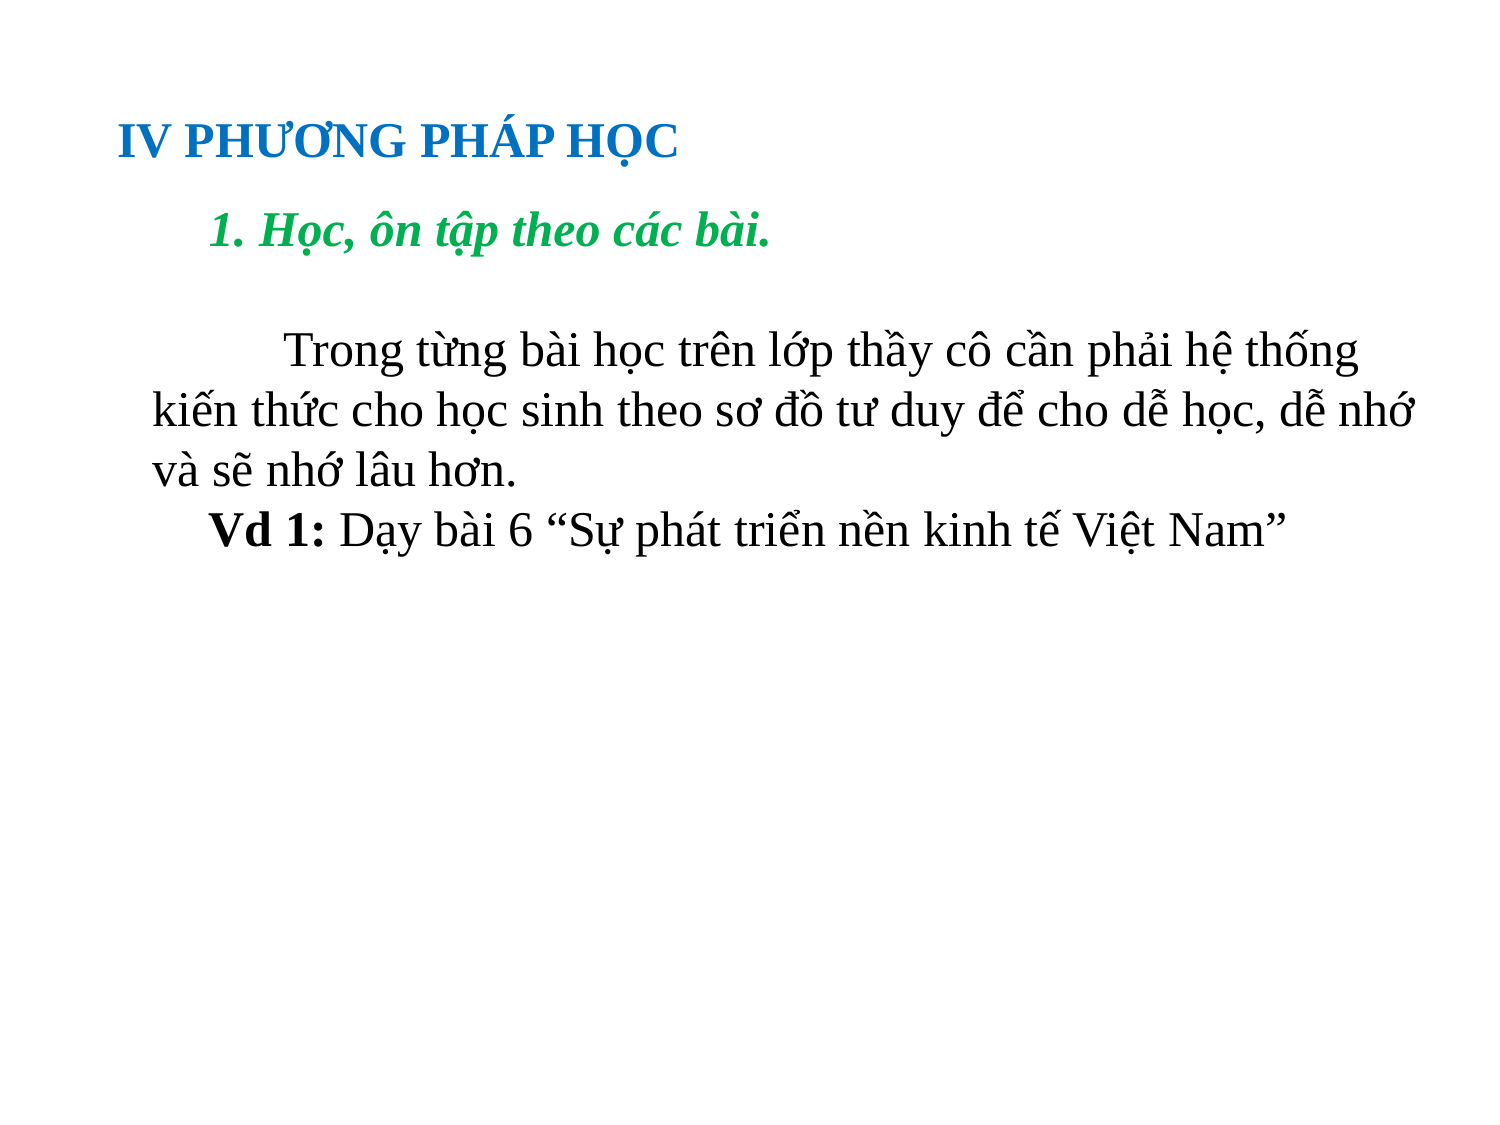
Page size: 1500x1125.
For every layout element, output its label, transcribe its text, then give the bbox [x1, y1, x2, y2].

text_box 1. Học, ôn tập theo các bài. Trong từng bài học trên lớp thầy cô cần phải hệ thống kiến thức cho học sinh theo sơ đồ tư duy để cho dễ học, dễ nhớ và sẽ nhớ lâu hơn. Vd 1: Dạy bài 6 “Sự phát triển nền kinh tế Việt Nam” [137, 189, 1438, 565]
text_box IV PHƯƠNG PHÁP HỌC [102, 100, 696, 176]
